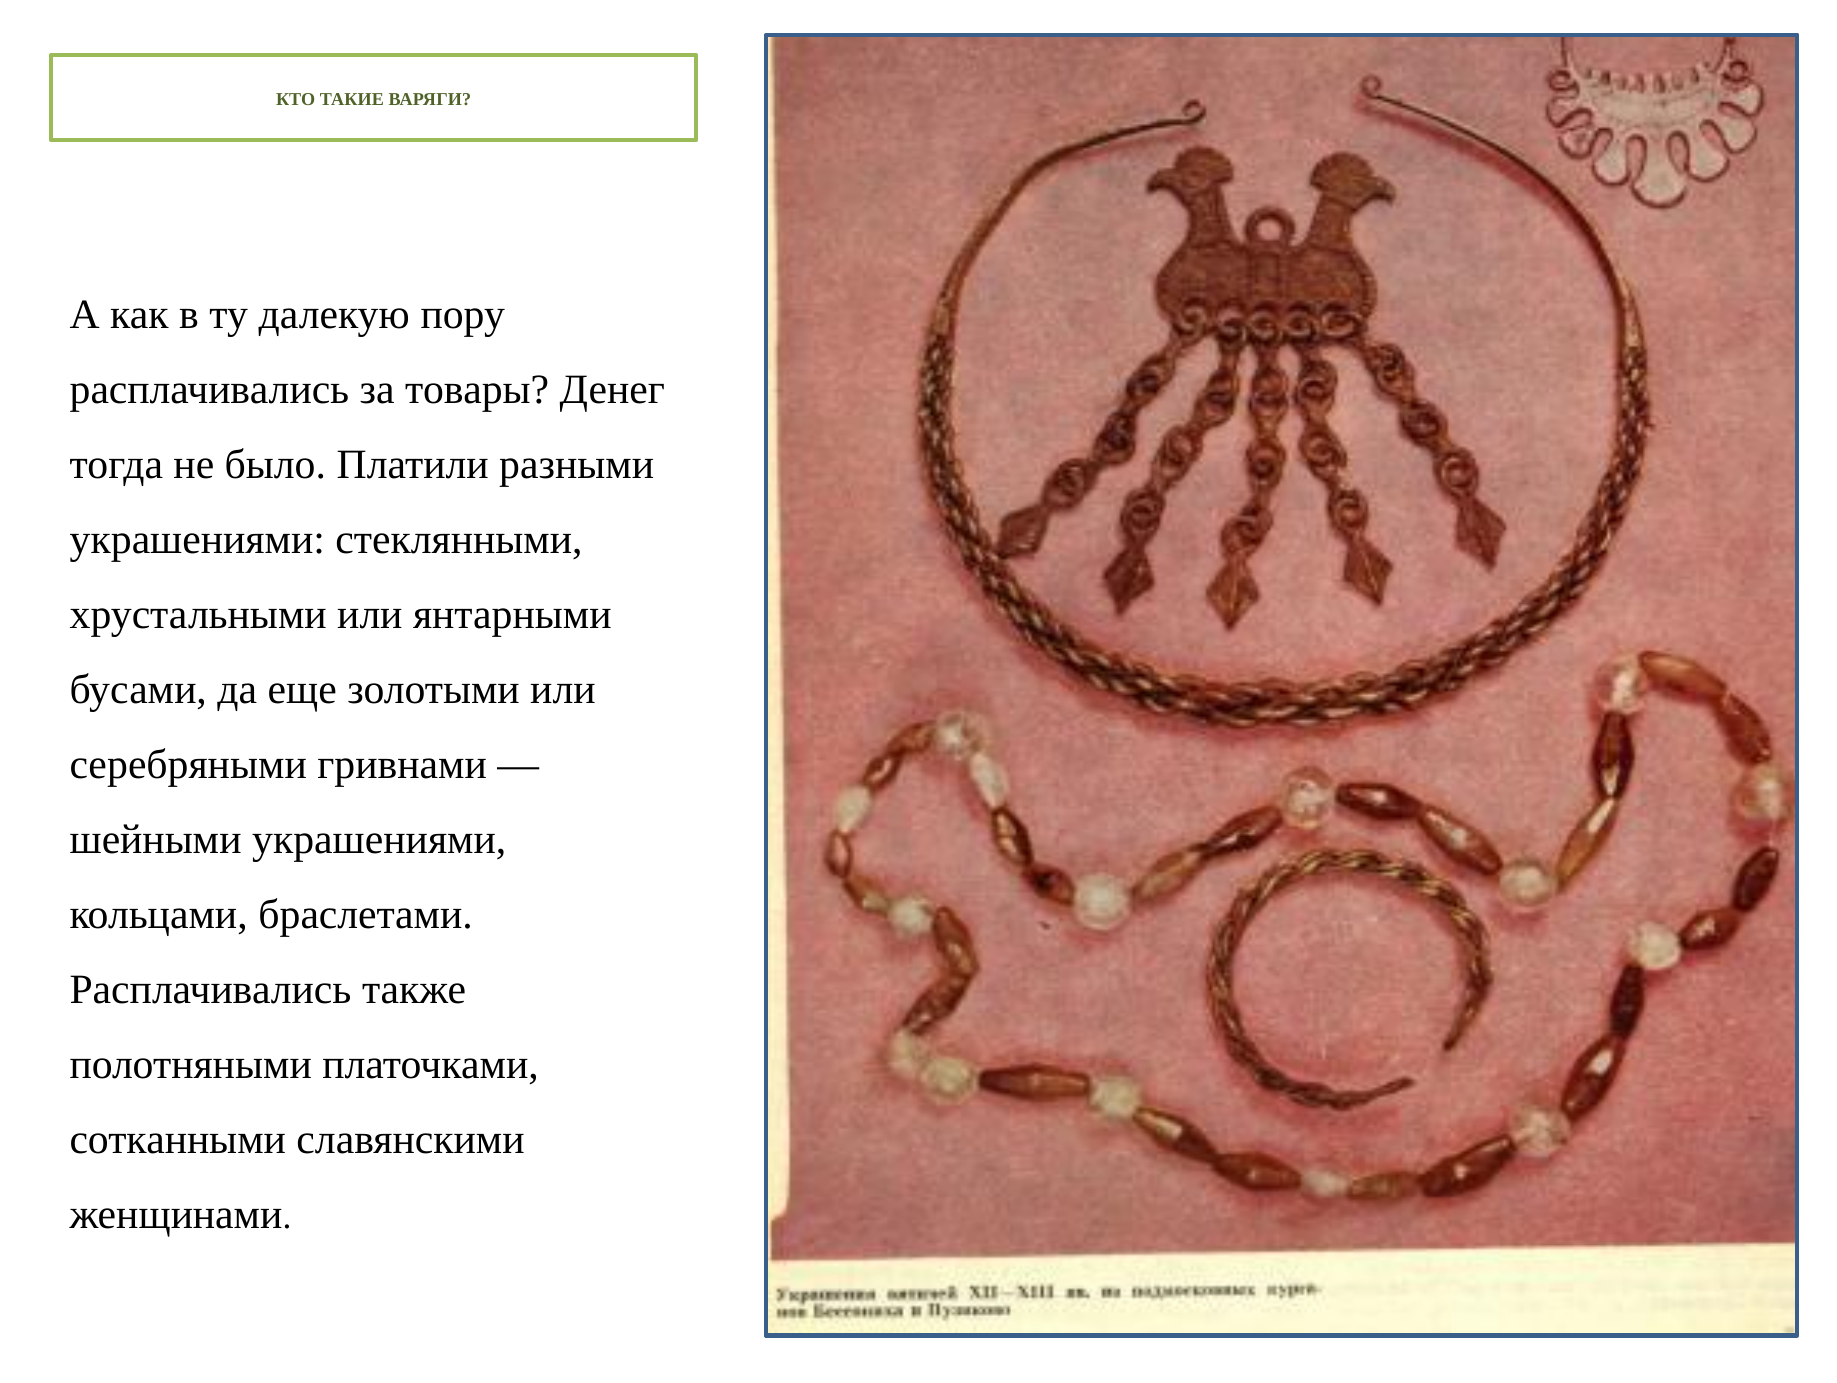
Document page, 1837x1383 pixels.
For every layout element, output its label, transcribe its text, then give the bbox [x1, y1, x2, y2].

footer www.sliderpoint.org [627, 1280, 1210, 1355]
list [1000, 46, 1703, 1334]
text_box [764, 33, 1799, 1338]
list А как в ту далекую пору расплачивались за товары? Денег тогда не было. Платили разными украшениями: стеклянными, хрустальными или янтарными бусами, да еще золотыми или серебряными гривнами — шейными украшениями, кольцами, браслетами. Расплачивались также полотняными платочками, сотканными славянскими женщинами. [51, 175, 697, 1324]
title КТО ТАКИЕ ВАРЯГИ? [49, 53, 698, 142]
